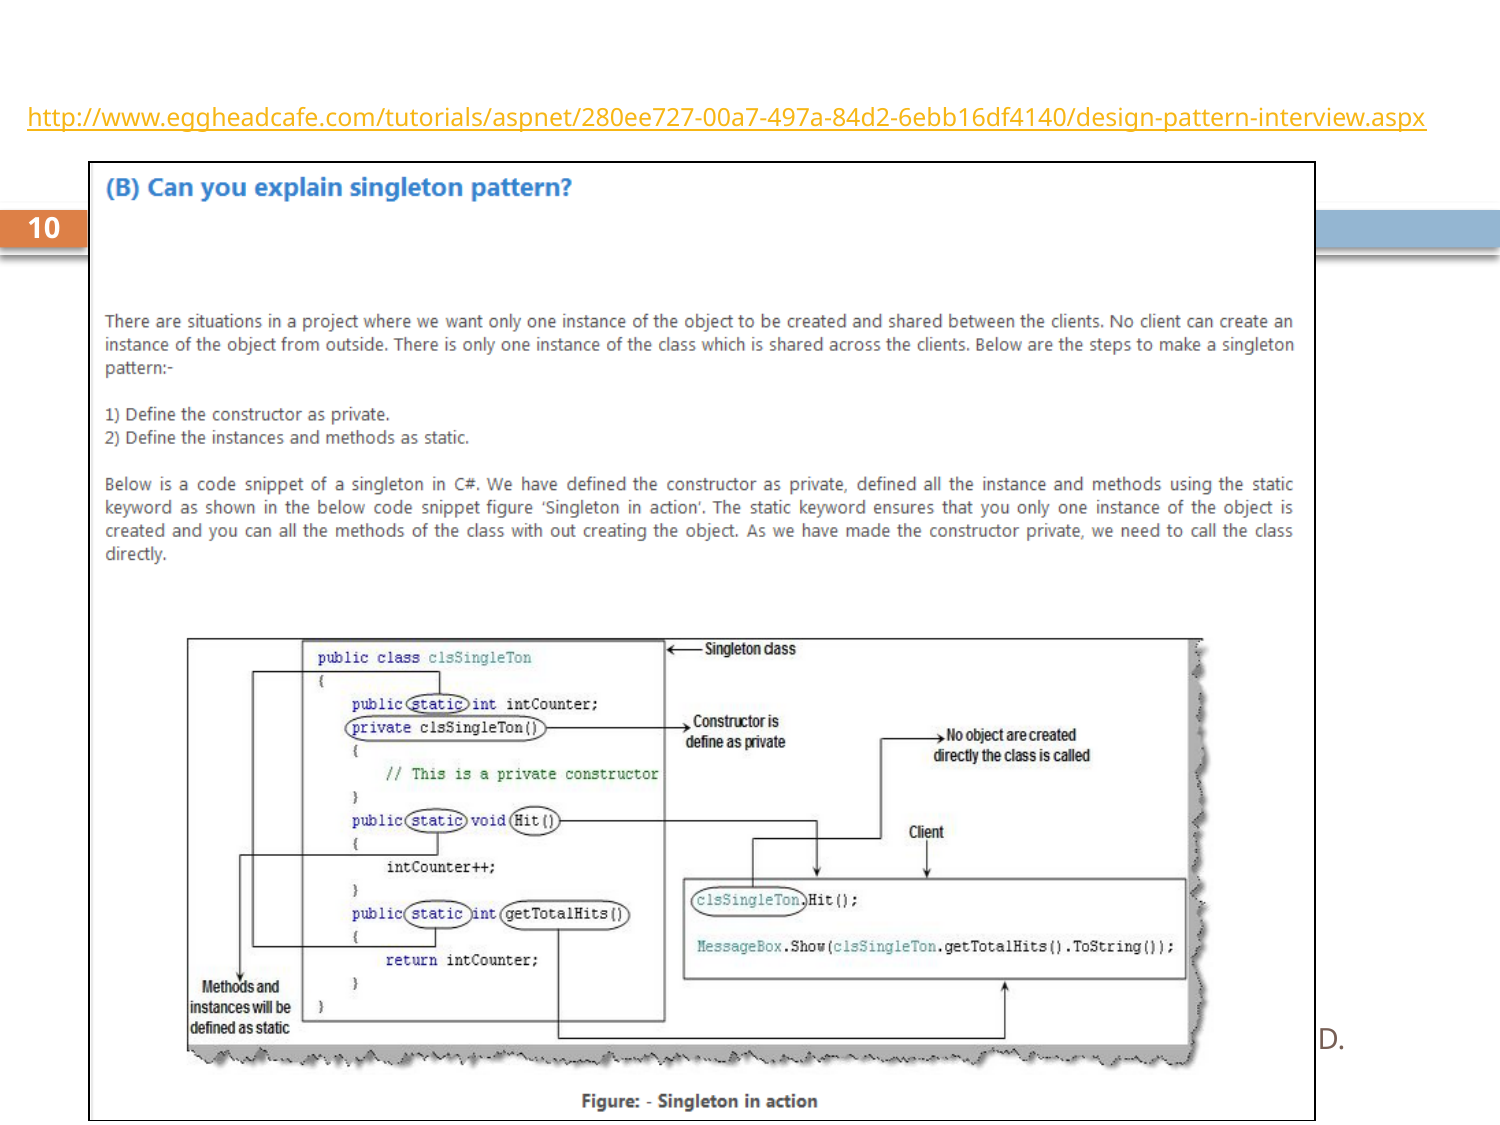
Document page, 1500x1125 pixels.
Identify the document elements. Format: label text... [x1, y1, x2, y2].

picture [89, 162, 1315, 1121]
slide_number 10 [0, 208, 83, 249]
slide_number 503 11sp © UW CSE • D. Notkin [1319, 1025, 1438, 1085]
title http://www.eggheadcafe.com/tutorials/aspnet/280ee727-00a7-497a-84d2-6ebb16df4140/design-pattern-interview.aspx [12, 37, 1488, 200]
